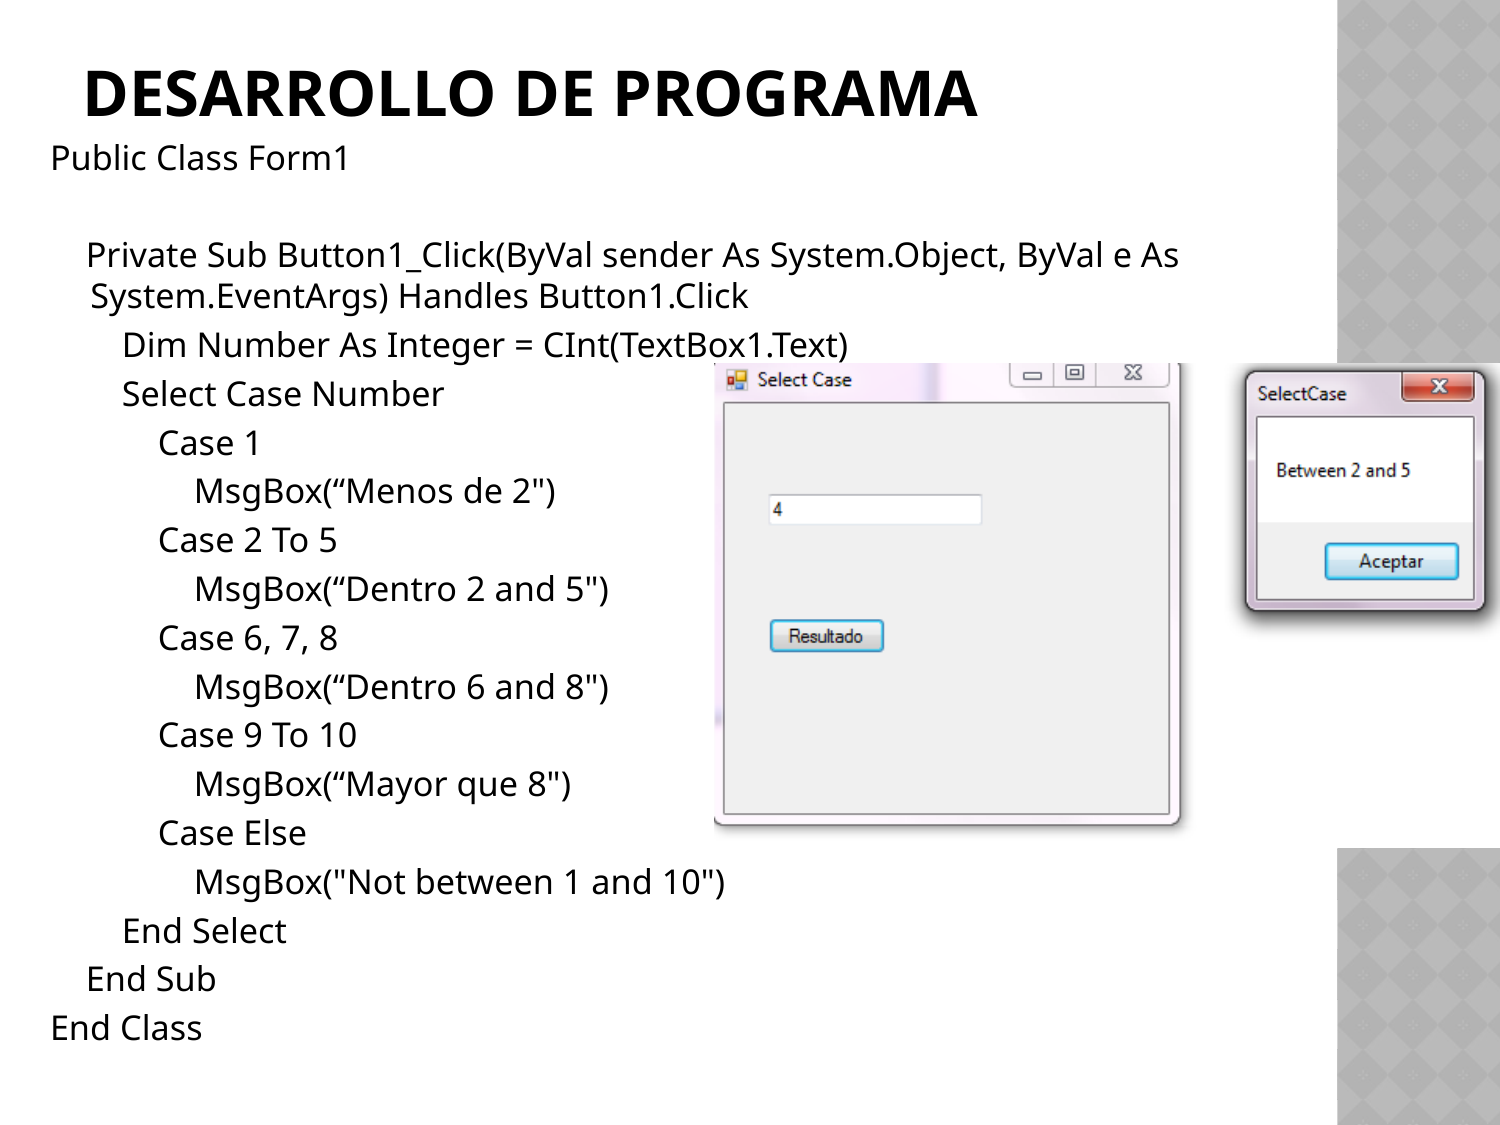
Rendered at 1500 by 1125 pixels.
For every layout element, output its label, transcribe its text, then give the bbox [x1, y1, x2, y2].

title Desarrollo de Programa [75, 52, 1263, 128]
list Public Class Form1 Private Sub Button1_Click(ByVal sender As System.Object, ByVal e As System.EventArgs) Handles Button1.Click Dim Number As Integer = CInt(TextBox1.Text) Select Case Number Case 1 MsgBox(“Menos de 2") Case 2 To 5 MsgBox(“Dentro 2 and 5") Case 6, 7, 8 MsgBox(“Dentro 6 and 8") Case 9 To 10 MsgBox(“Mayor que 8") Case Else MsgBox("Not between 1 and 10") End Select End Sub End Class [35, 128, 1263, 1059]
picture [713, 362, 1500, 849]
